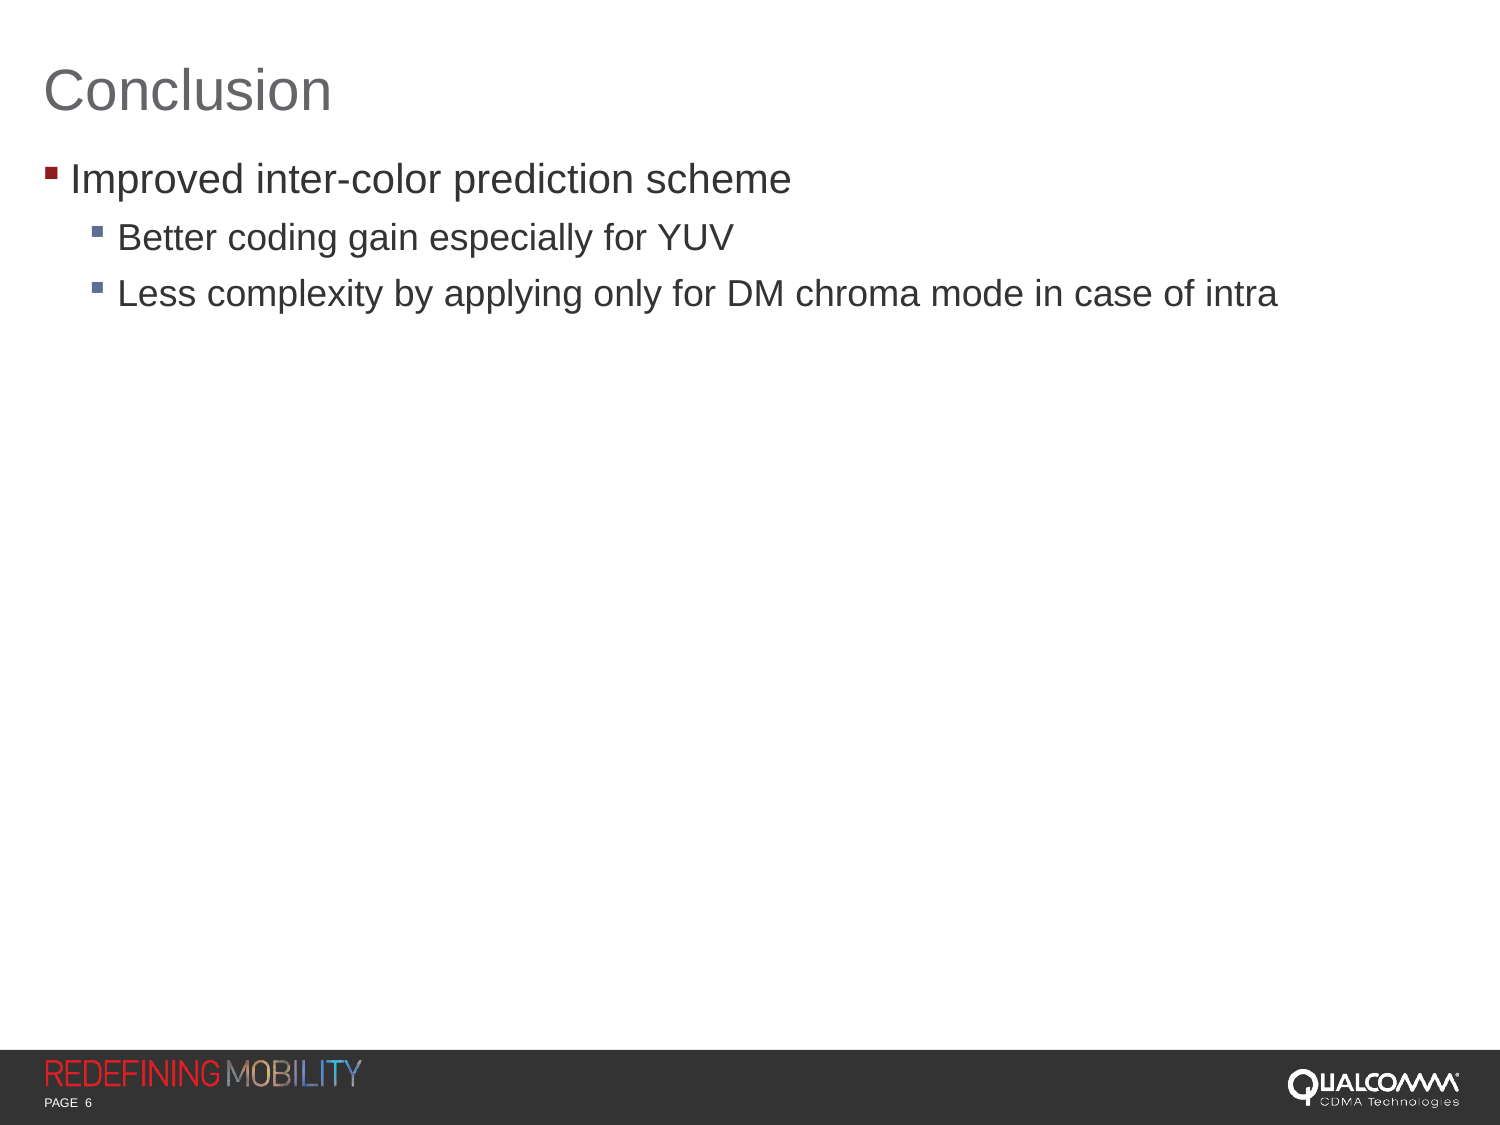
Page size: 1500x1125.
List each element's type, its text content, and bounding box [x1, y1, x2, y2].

title Conclusion [28, 44, 1462, 138]
picture [30, 1048, 372, 1099]
picture [1278, 1058, 1478, 1114]
list Improved inter-color prediction scheme Better coding gain especially for YUV Less complexity by applying only for DM chroma mode in case of intra [26, 148, 1457, 1021]
